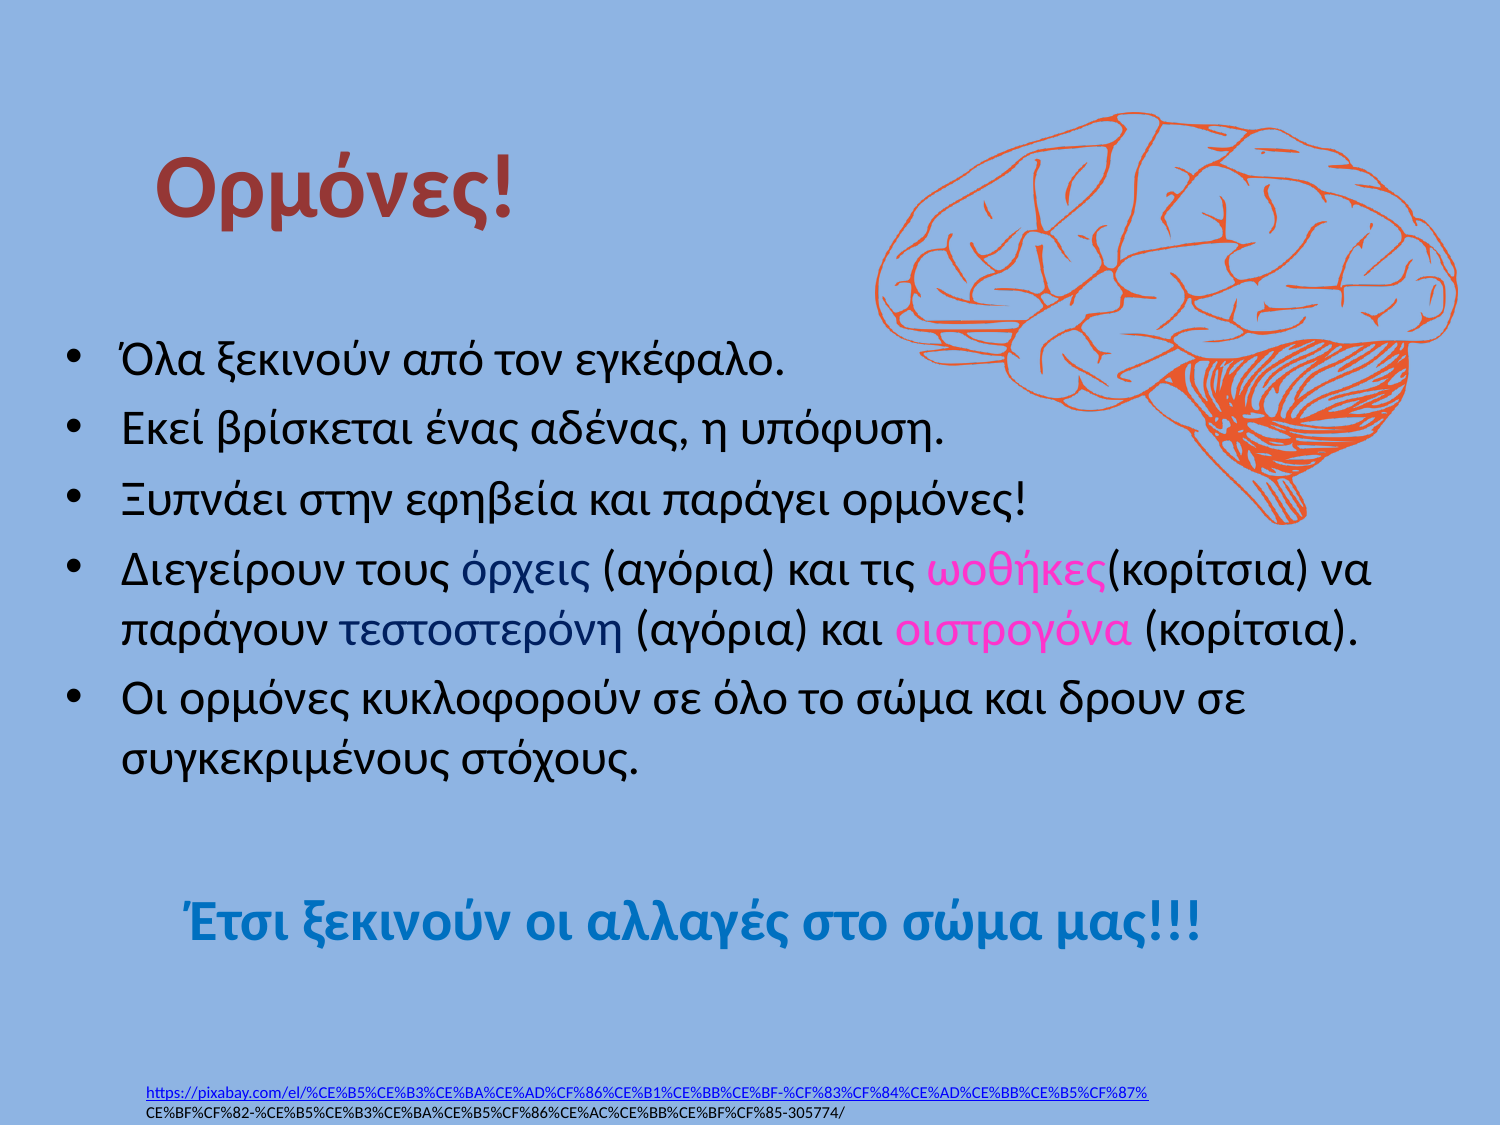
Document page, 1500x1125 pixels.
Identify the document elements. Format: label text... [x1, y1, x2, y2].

list Όλα ξεκινούν από τον εγκέφαλο. Εκεί βρίσκεται ένας αδένας, η υπόφυση. Ξυπνάει στην εφηβεία και παράγει ορμόνες! Διεγείρουν τους όρχεις (αγόρια) και τις ωοθήκες(κορίτσια) να παράγουν τεστοστερόνη (αγόρια) και οιστρογόνα (κορίτσια). Οι ορμόνες κυκλοφορούν σε όλο το σώμα και δρουν σε συγκεκριμένους στόχους. [50, 317, 1475, 938]
text_box https://pixabay.com/el/%CE%B5%CE%B3%CE%BA%CE%AD%CF%86%CE%B1%CE%BB%CE%BF-%CF%83%CF%84%CE%AD%CE%BB%CE%B5%CF%87% CE%BF%CF%82-%CE%B5%CE%B3%CE%BA%CE%B5%CF%86%CE%AC%CE%BB%CE%BF%CF%85-305774/ [131, 1074, 1164, 1125]
picture [874, 112, 1459, 526]
title Ορμόνες! [75, 87, 600, 275]
text_box Έτσι ξεκινούν οι αλλαγές στο σώμα μας!!! [174, 875, 1225, 960]
